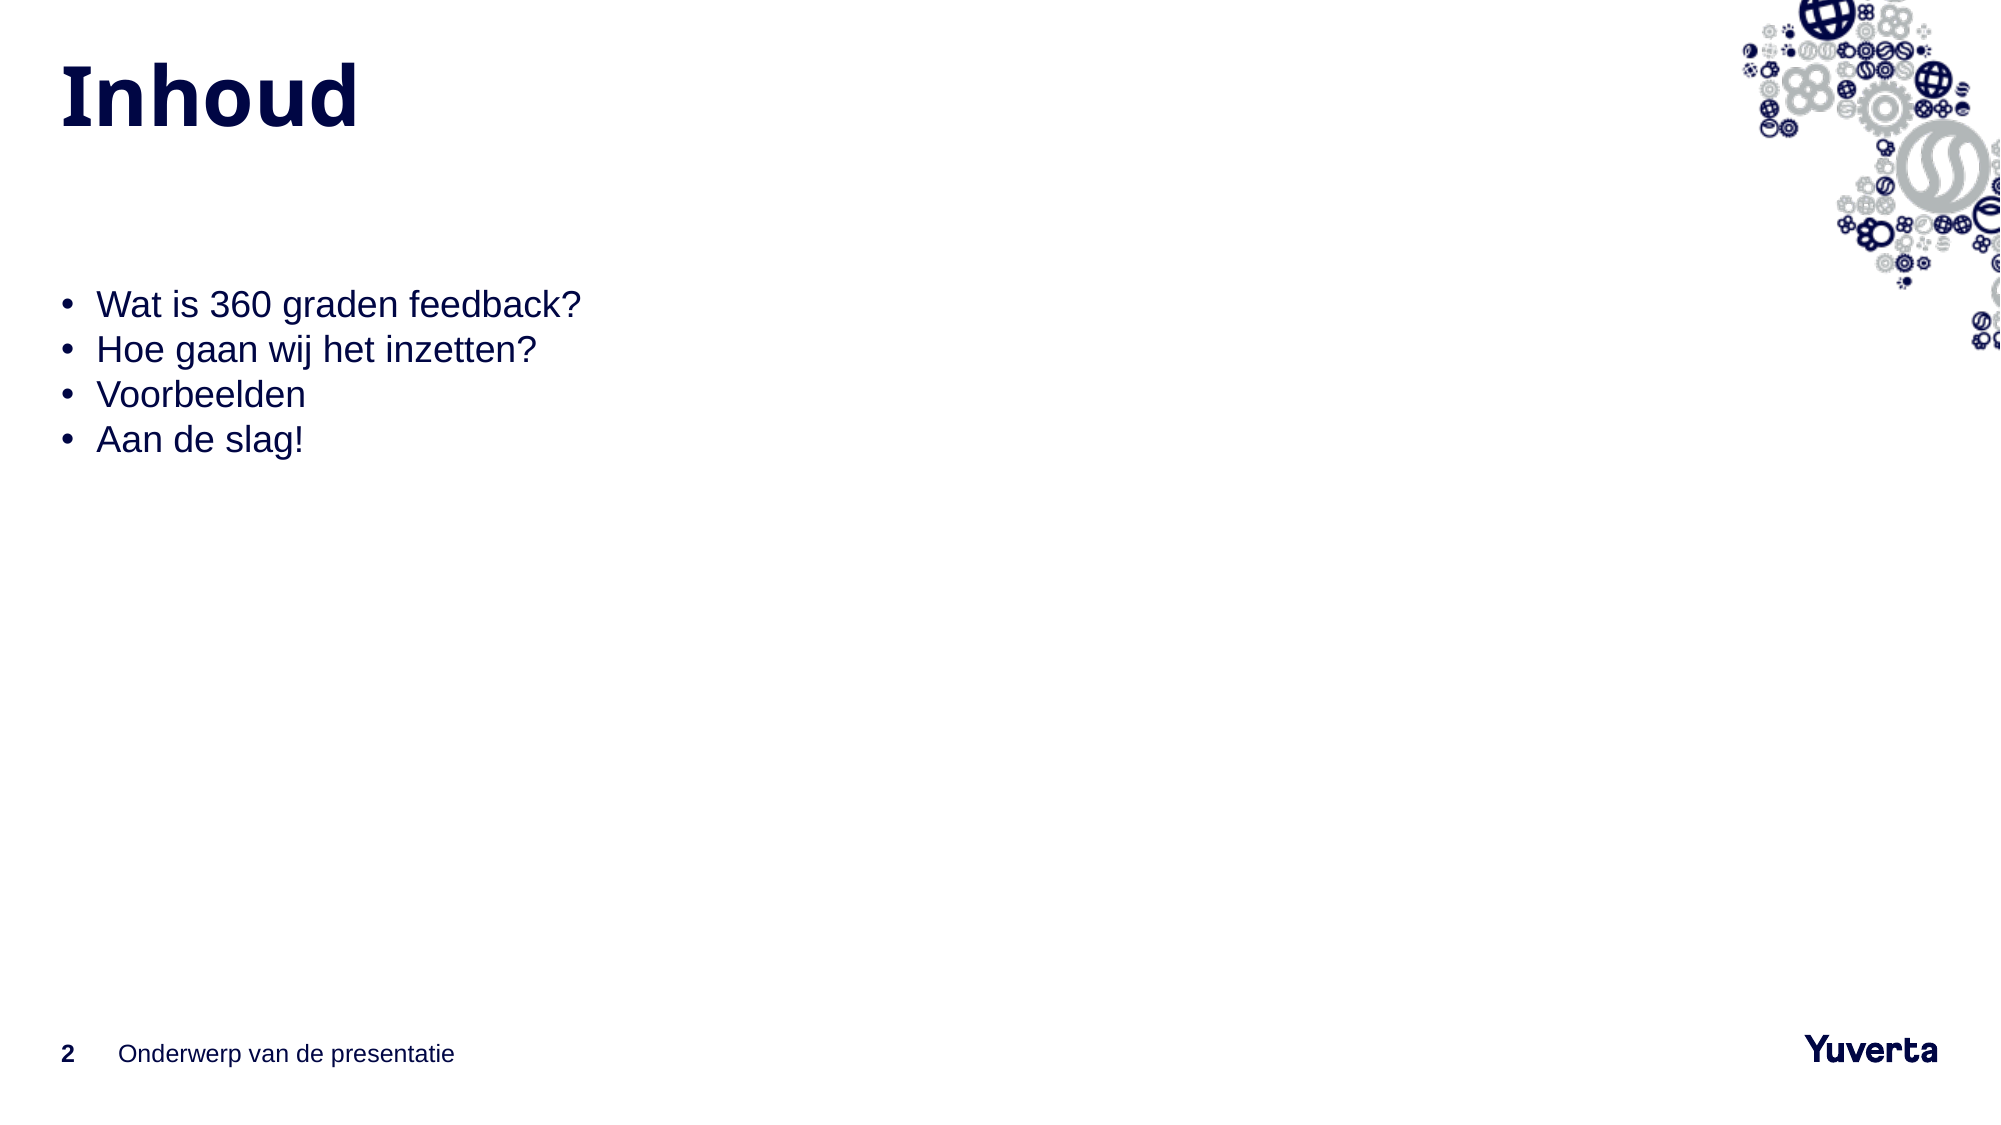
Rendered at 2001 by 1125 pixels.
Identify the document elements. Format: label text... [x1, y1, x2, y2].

list Wat is 360 graden feedback? Hoe gaan wij het inzetten? Voorbeelden Aan de slag! [60, 280, 1940, 1006]
footer Onderwerp van de presentatie [118, 1037, 987, 1073]
picture [0, 0, 2000, 1125]
slide_number 2 [60, 1037, 113, 1073]
title Inhoud [60, 48, 1720, 239]
